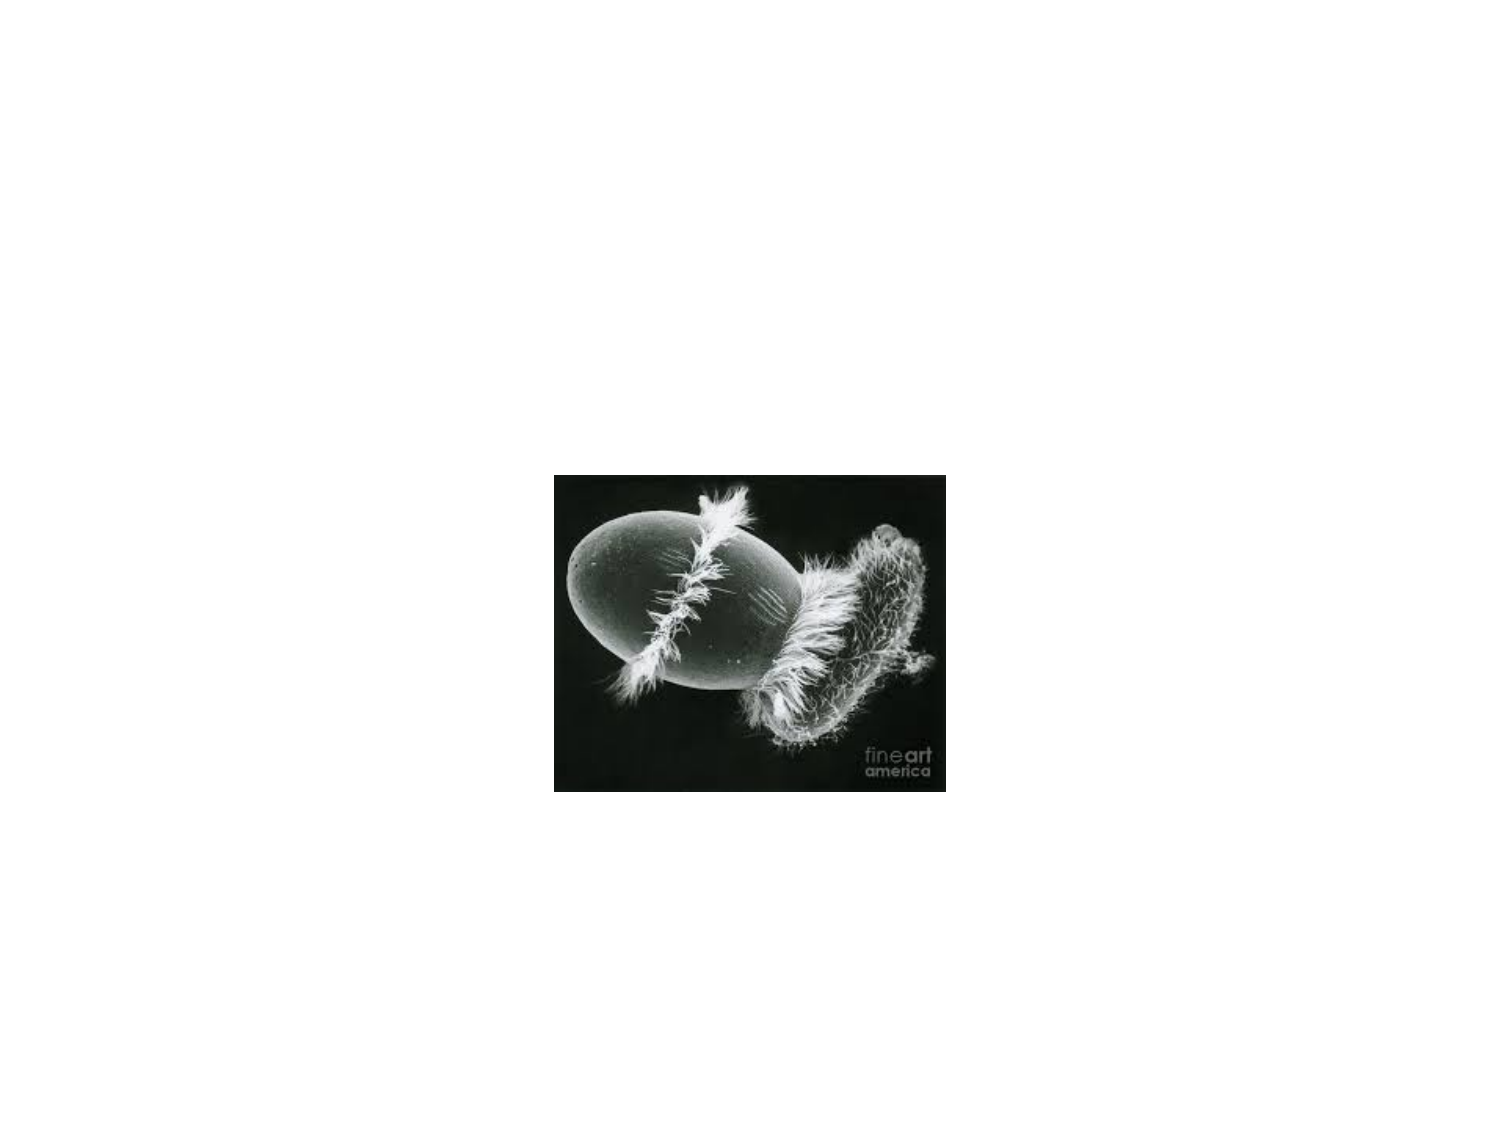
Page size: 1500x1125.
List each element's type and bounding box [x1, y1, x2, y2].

list [554, 475, 946, 792]
